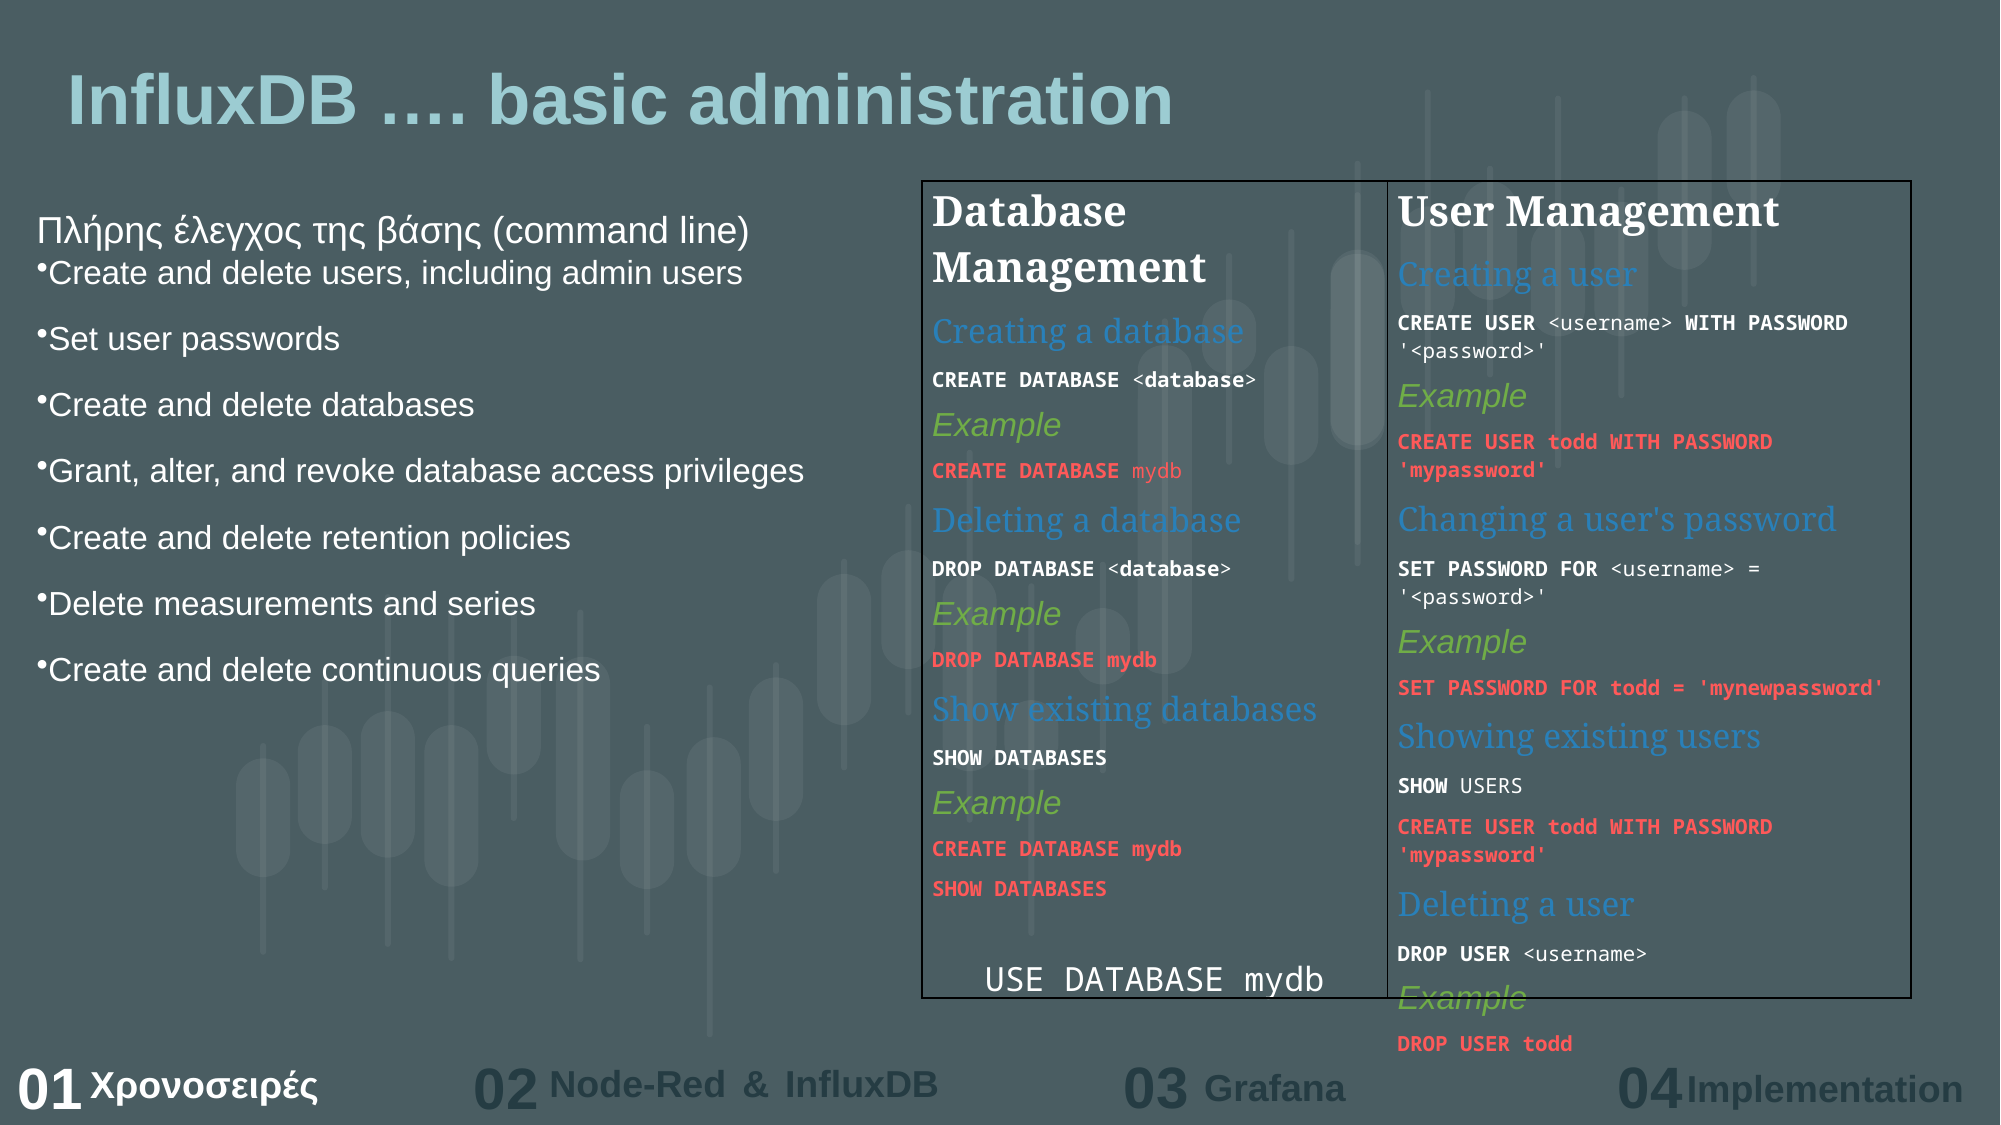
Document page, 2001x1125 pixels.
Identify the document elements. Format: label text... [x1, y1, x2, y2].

table_header Database Management Creating a database CREATE DATABASE <database> Example CREATE DATABASE mydb Deleting a database DROP DATABASE <database> Example DROP DATABASE mydb Show existing databases SHOW DATABASES Example CREATE DATABASE mydb SHOW DATABASES USE DATABASE mydb [923, 182, 1387, 997]
table_header User Management Creating a user CREATE USER <username> WITH PASSWORD '<password>' Example CREATE USER todd WITH PASSWORD 'mypassword' Changing a user's password SET PASSWORD FOR <username> = '<password>' Example SET PASSWORD FOR todd = 'mynewpassword' Showing existing users SHOW USERS CREATE USER todd WITH PASSWORD 'mypassword' Deleting a user DROP USER <username> Example DROP USER todd [1388, 182, 1910, 997]
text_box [0, 1033, 1988, 1125]
text_box InfluxDB …. basic administration [53, 55, 1952, 175]
text_box Πλήρης έλεγχος της βάσης (command line) Create and delete users, including admin users Set user passwords Create and delete databases Grant, alter, and revoke database access privileges Create and delete retention policies Delete measurements and series Create and delete continuous queries [21, 198, 821, 696]
